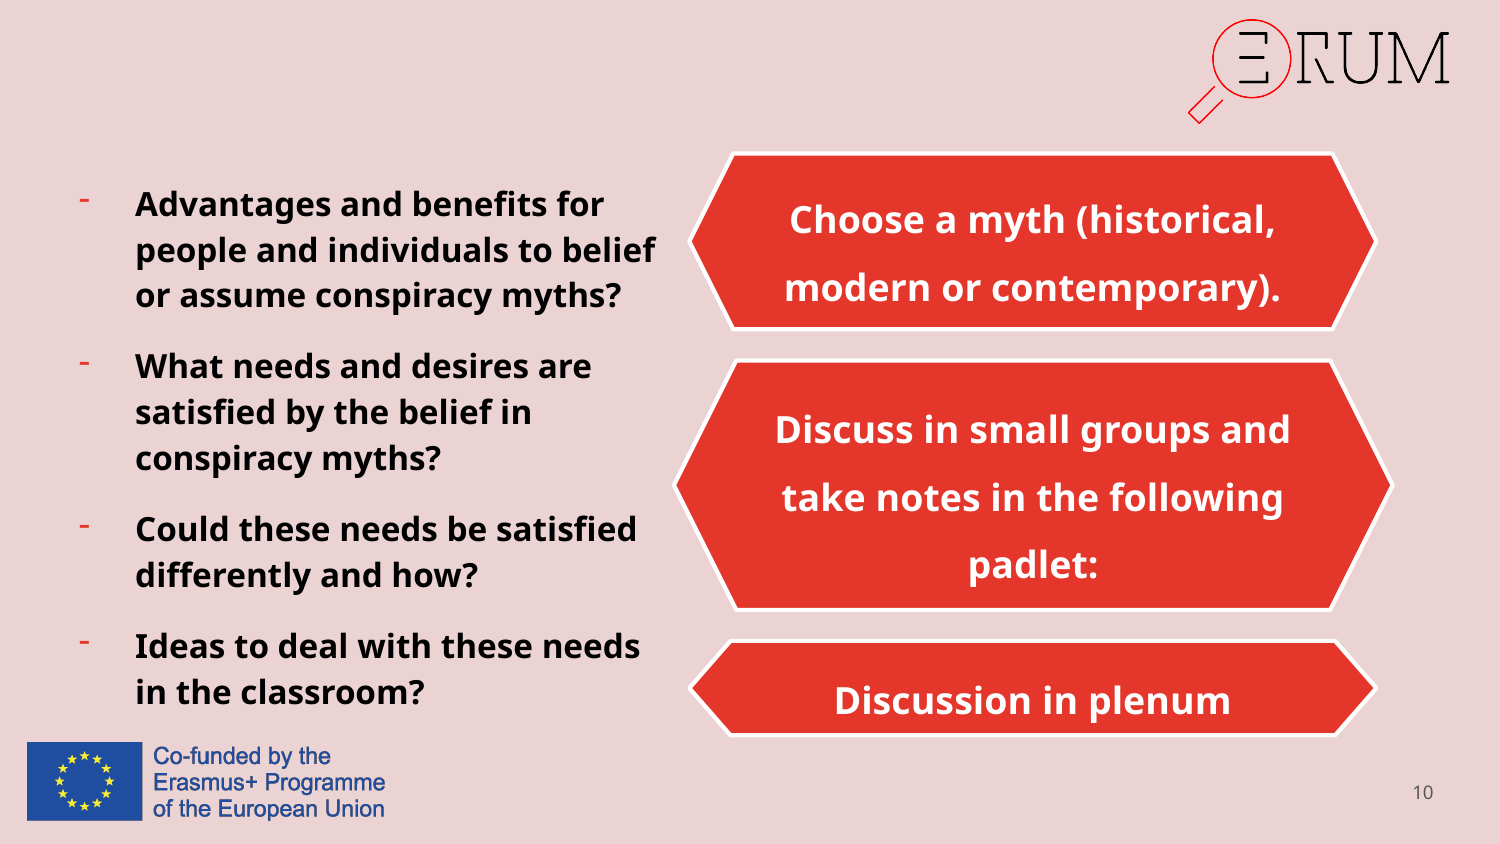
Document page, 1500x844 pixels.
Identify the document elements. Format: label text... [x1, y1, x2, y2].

text_box Discuss in small groups and take notes in the following padlet: [673, 360, 1393, 610]
list Advantages and benefits for people and individuals to belief or assume conspiracy myths? What needs and desires are satisfied by the belief in conspiracy myths? Could these needs be satisfied differently and how? Ideas to deal with these needs in the classroom? [45, 126, 674, 762]
picture [1136, 0, 1500, 137]
text_box Discussion in plenum [689, 640, 1377, 736]
slide_number 10 [1358, 761, 1449, 826]
text_box Choose a myth (historical, modern or contemporary). [689, 153, 1377, 330]
picture [27, 742, 385, 821]
